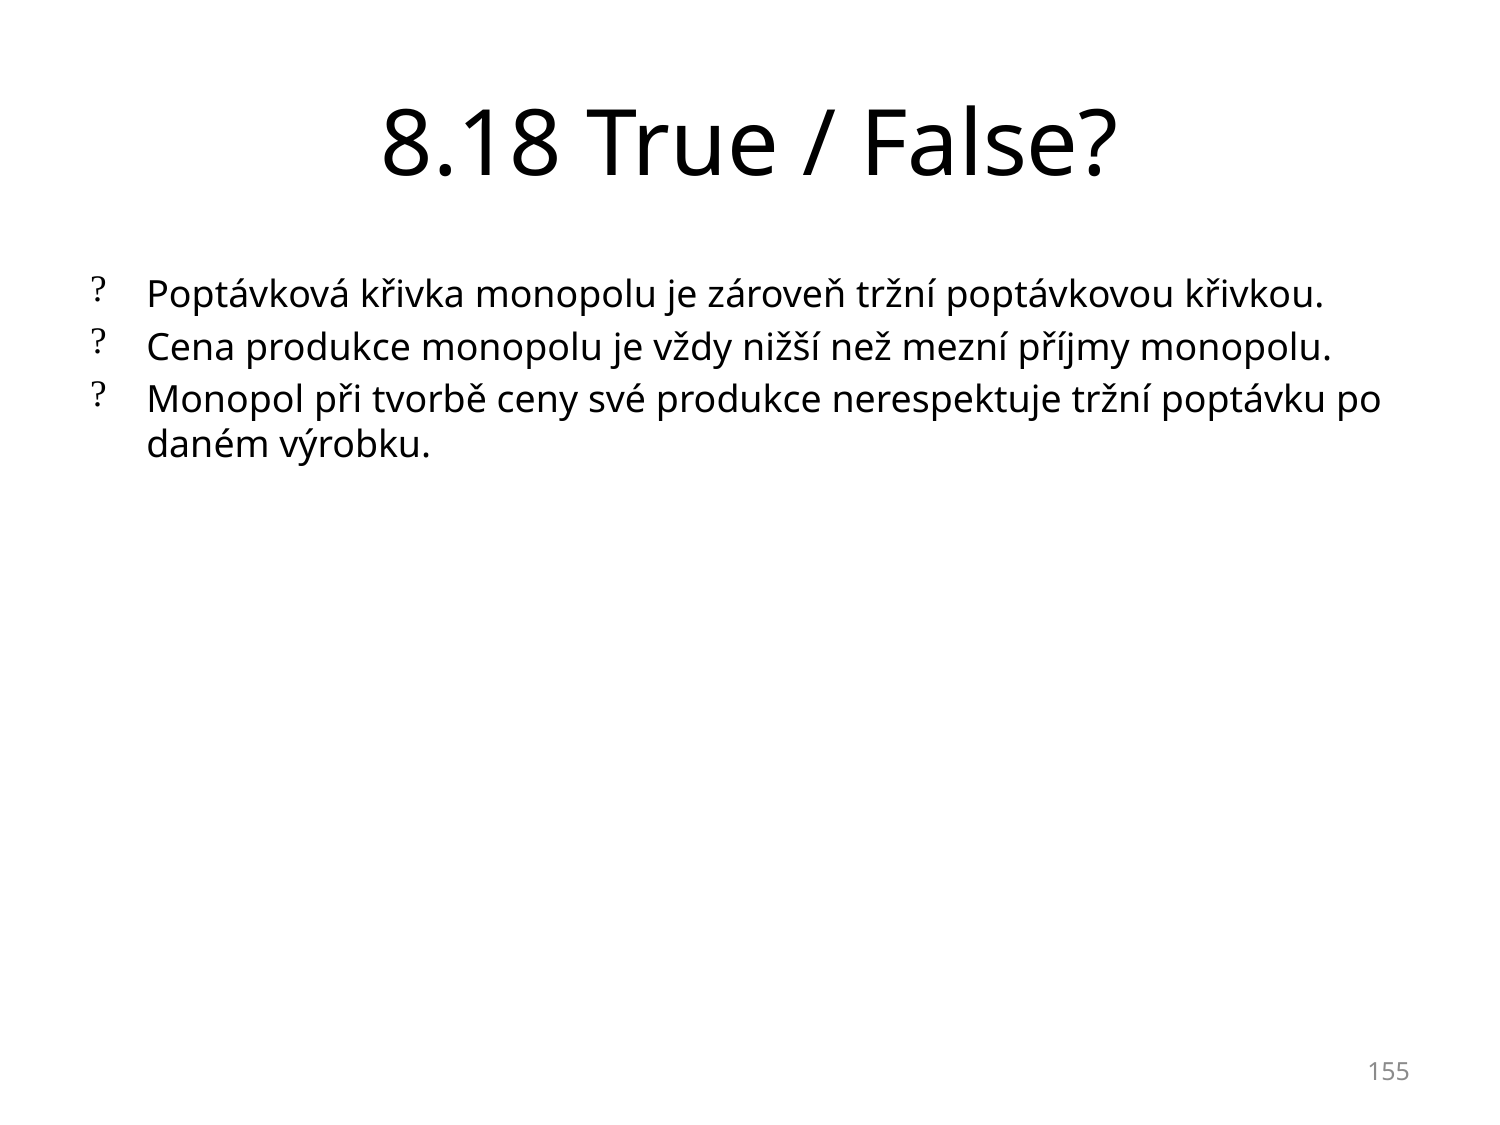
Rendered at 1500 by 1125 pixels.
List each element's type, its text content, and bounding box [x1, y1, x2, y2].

list Poptávková křivka monopolu je zároveň tržní poptávkovou křivkou. Cena produkce monopolu je vždy nižší než mezní příjmy monopolu. Monopol při tvorbě ceny své produkce nerespektuje tržní poptávku po daném výrobku. [75, 262, 1425, 1005]
title 8.18 True / False? [75, 45, 1425, 233]
slide_number 155 [1074, 1042, 1425, 1103]
